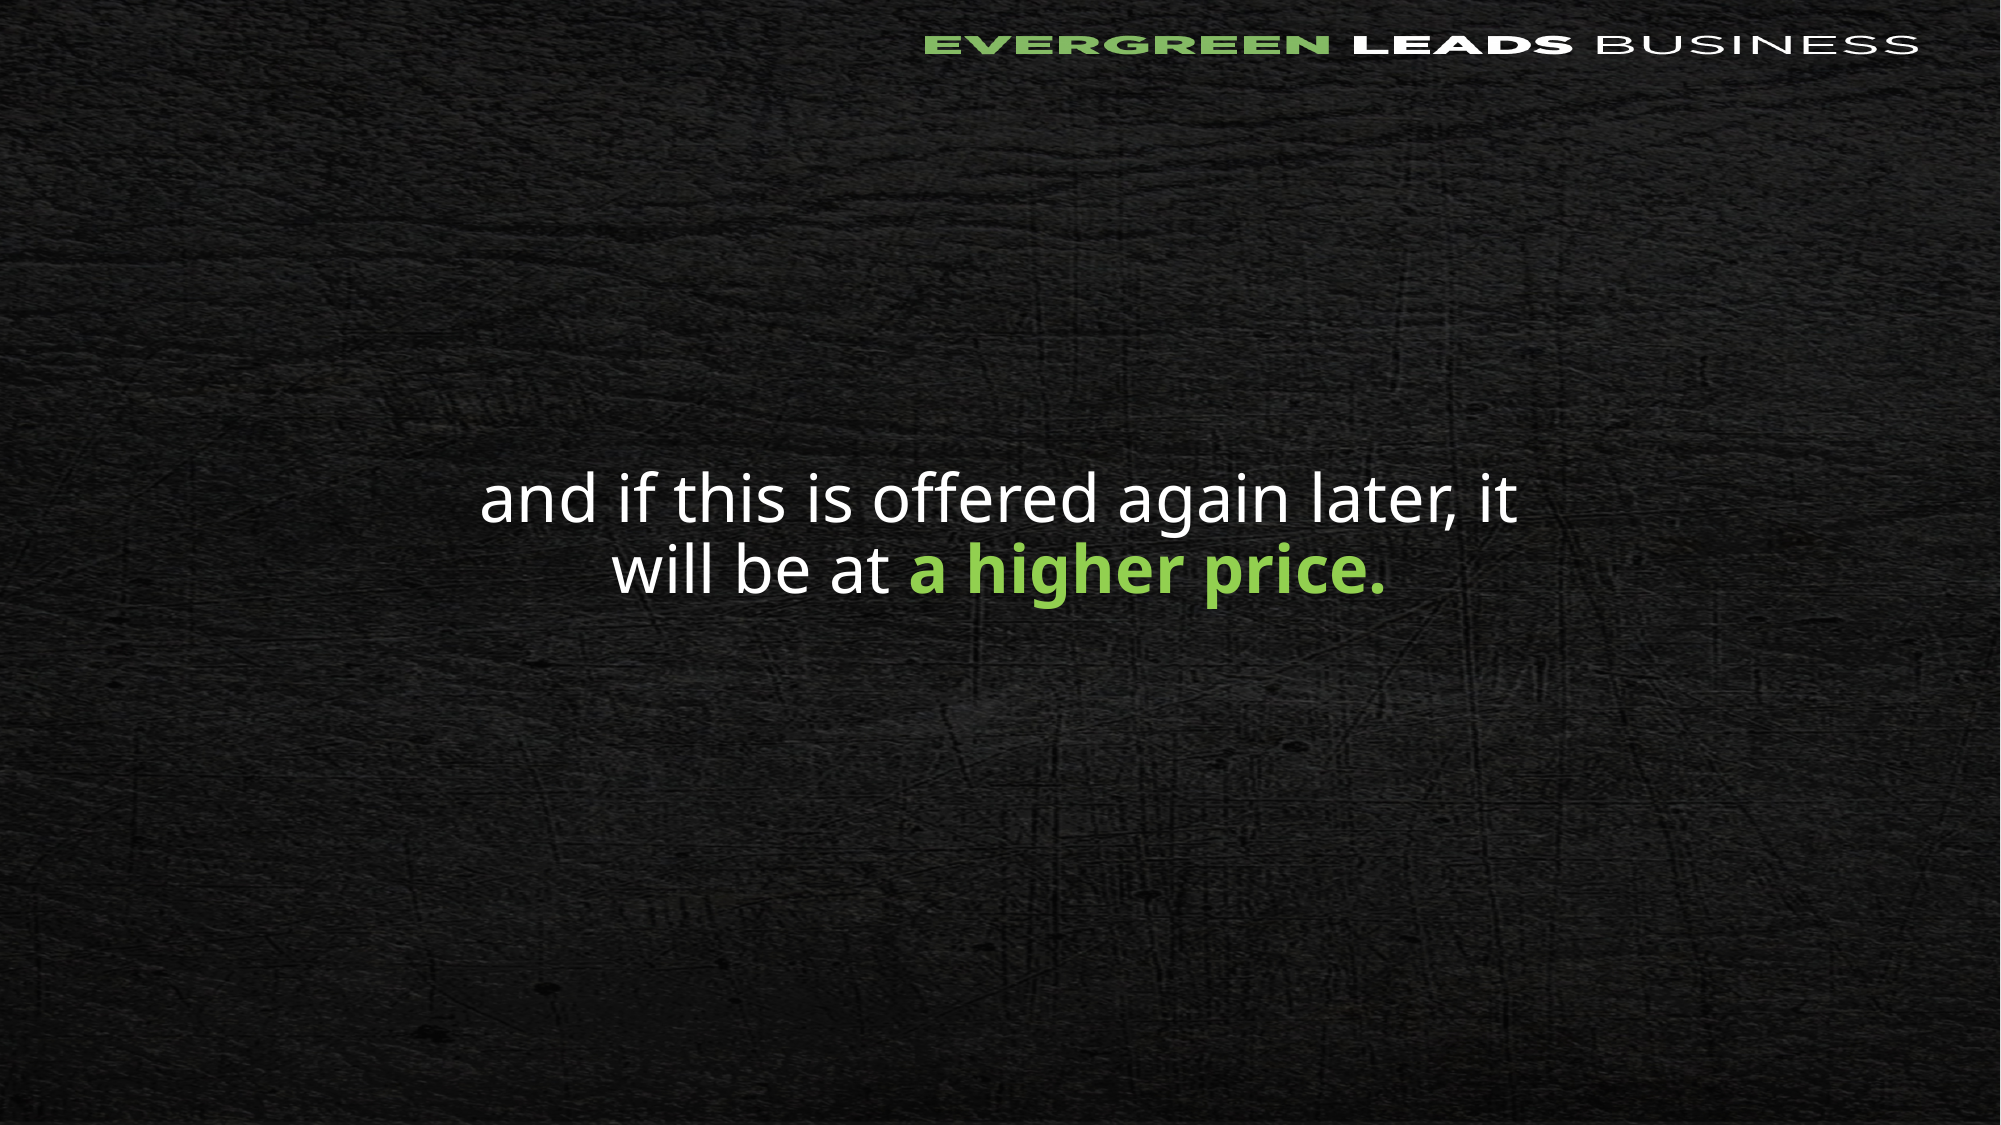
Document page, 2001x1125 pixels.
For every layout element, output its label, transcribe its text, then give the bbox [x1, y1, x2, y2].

list and if this is offered again later, it will be at a higher price. [446, 457, 1554, 668]
picture [0, 0, 2001, 1125]
